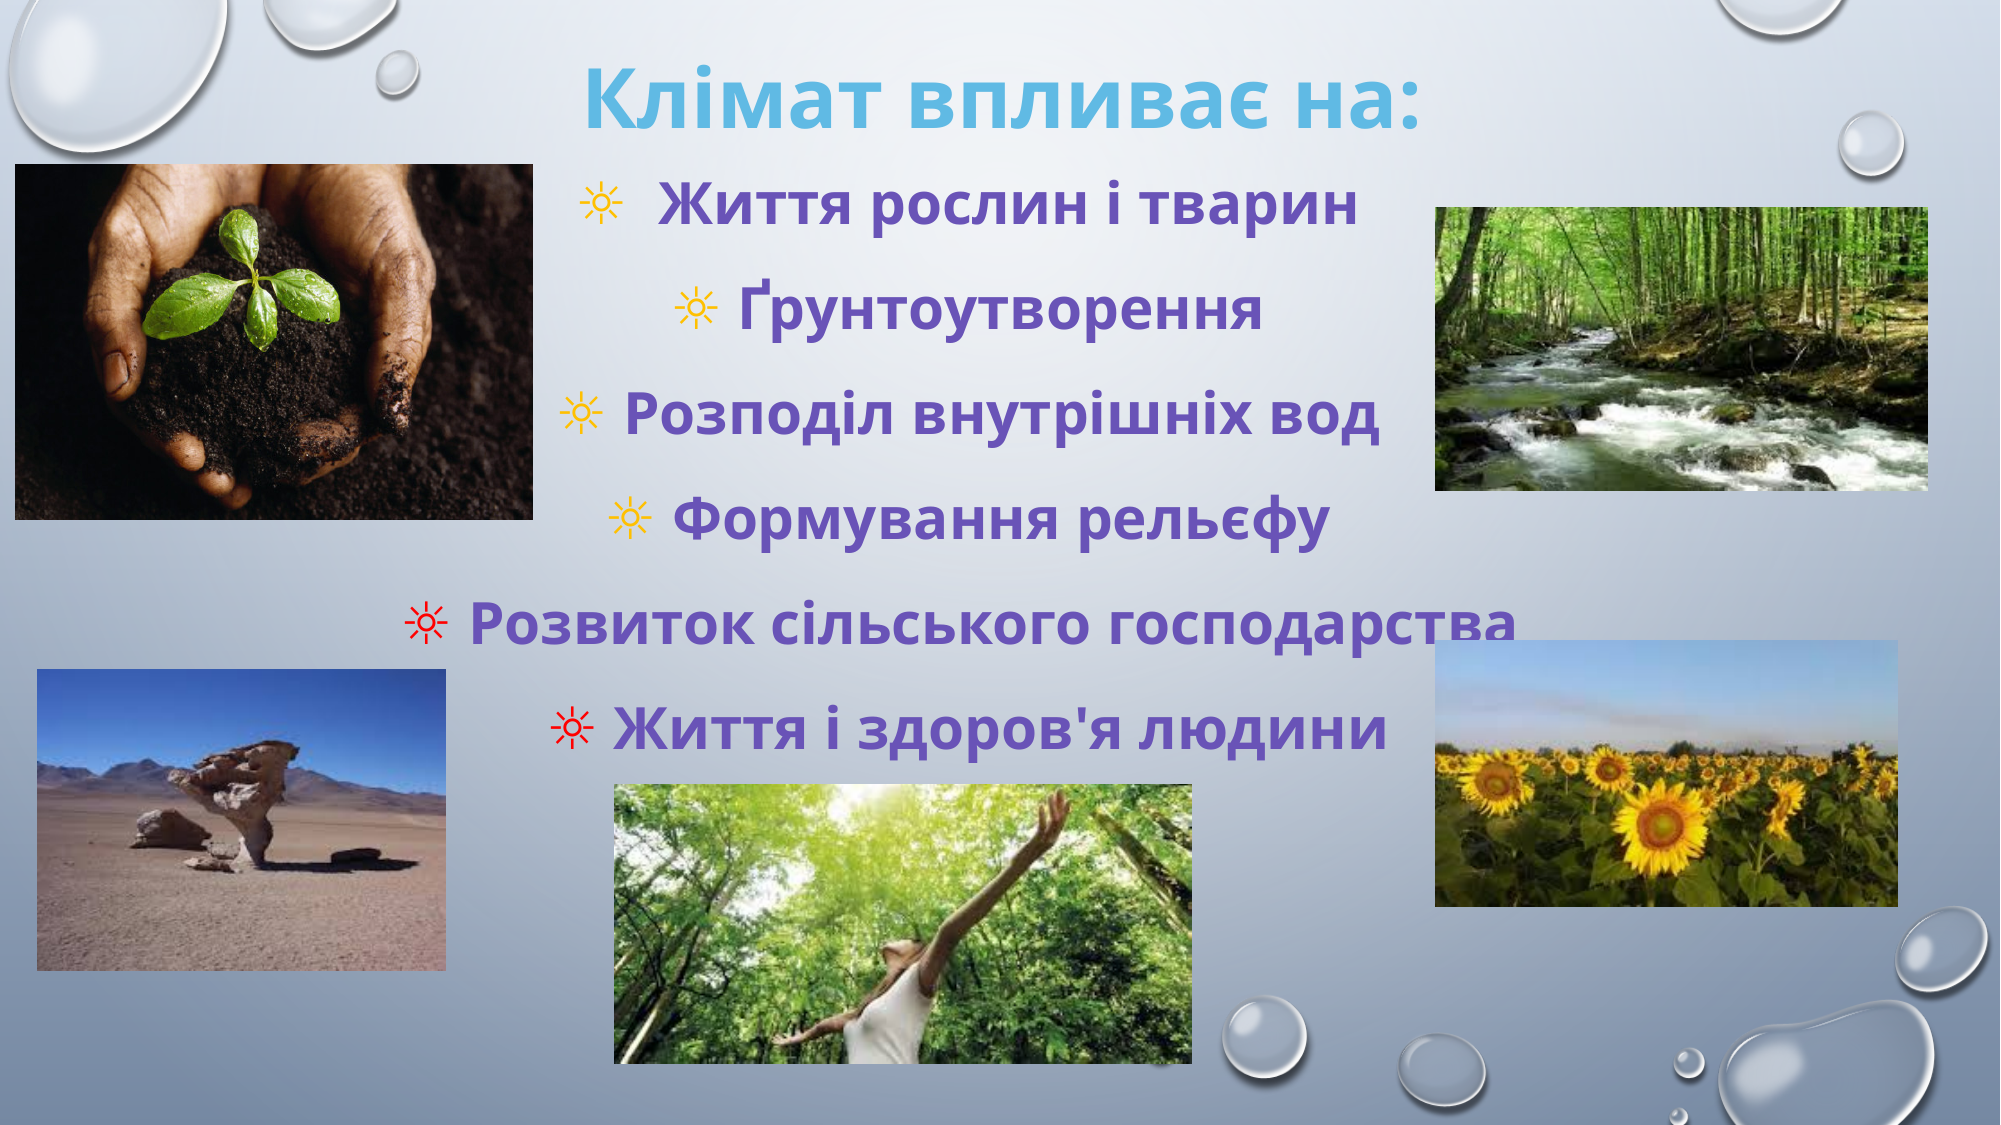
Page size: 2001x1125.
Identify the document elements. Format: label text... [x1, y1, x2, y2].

picture [0, 0, 2000, 1125]
text_box ☼ Життя рослин і тварин ☼ Ґрунтоутворення ☼ Розподіл внутрішніх вод ☼ Формування рельєфу ☼ Розвиток сільського господарства ☼ Життя і здоров'я людини [281, 123, 1654, 814]
text_box Клімат впливає на: [395, 38, 1609, 123]
